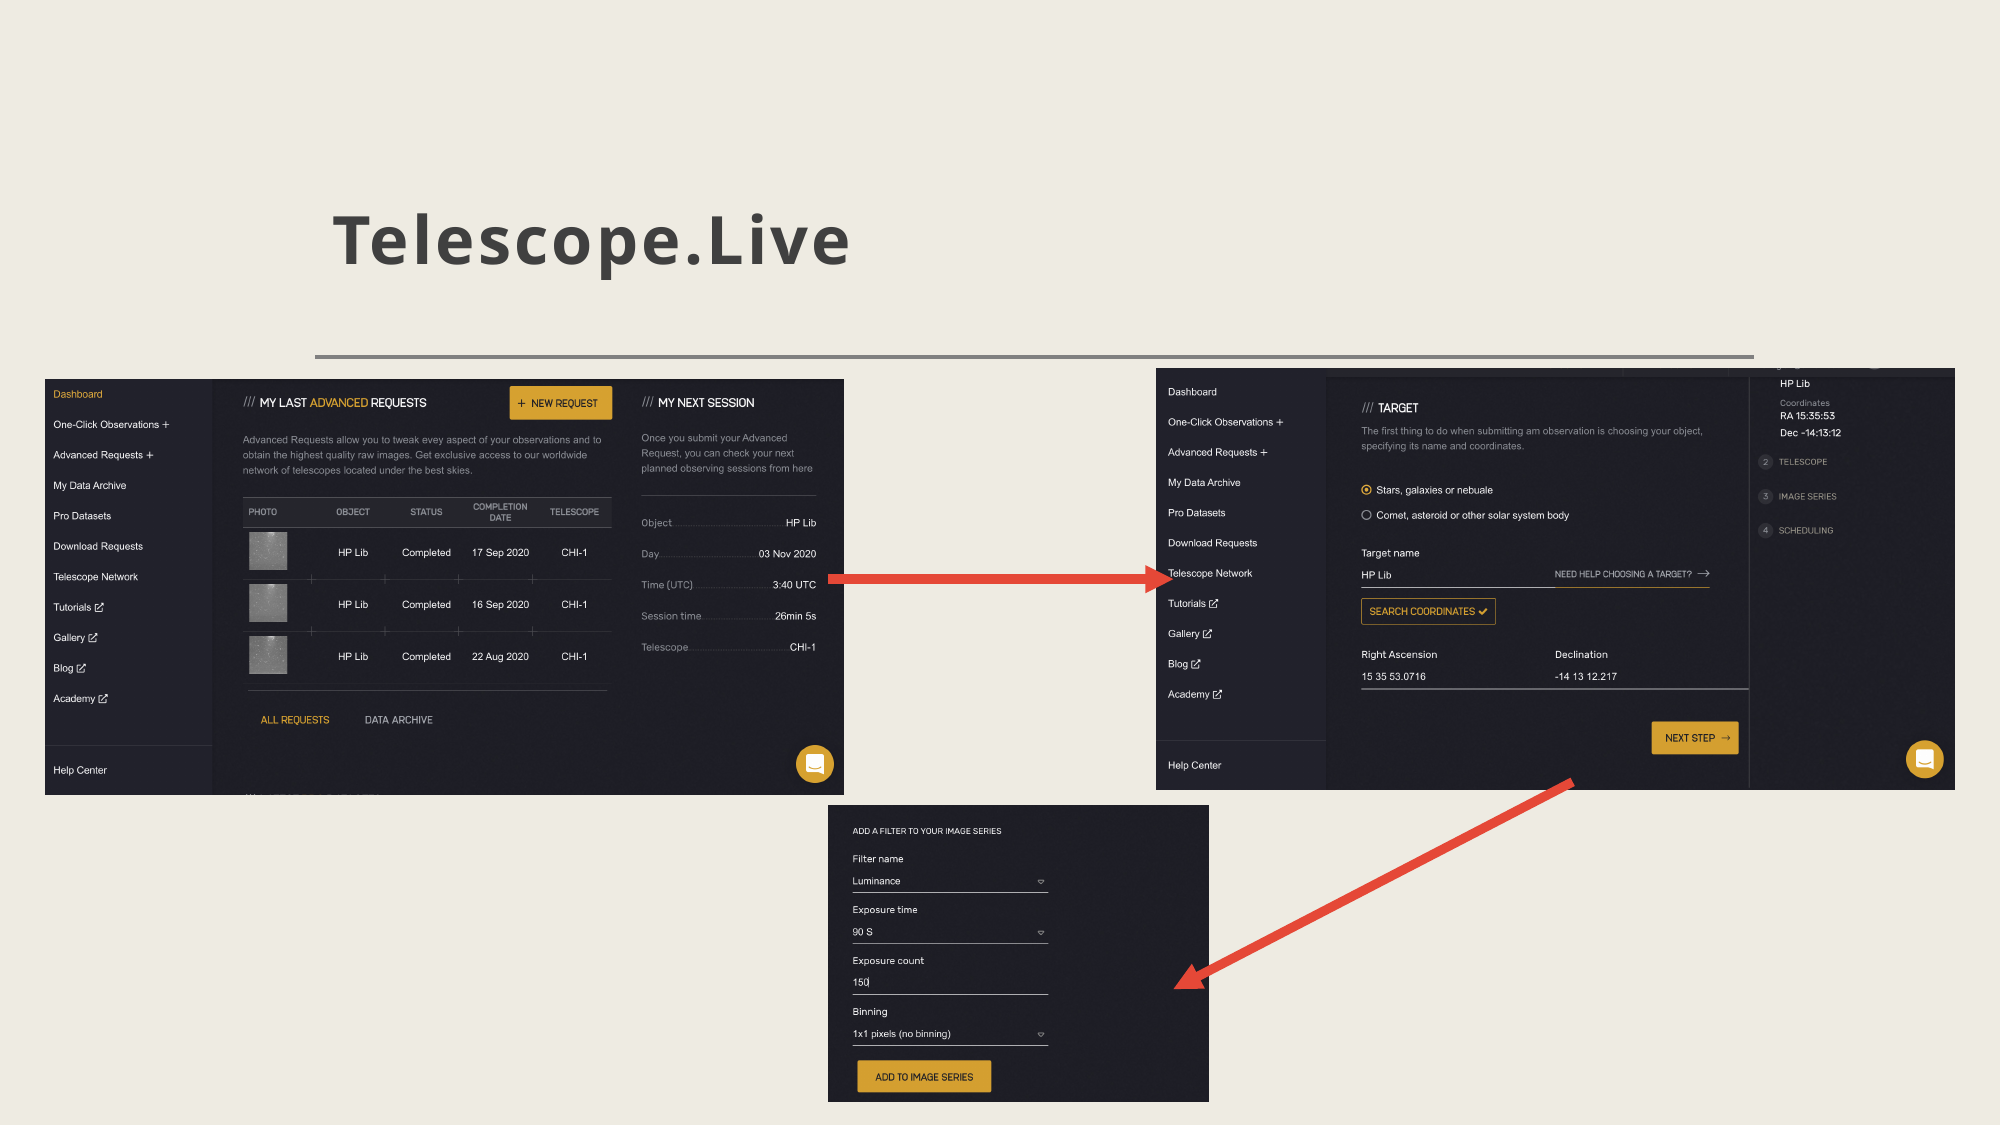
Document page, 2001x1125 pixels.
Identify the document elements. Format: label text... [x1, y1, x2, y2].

picture [827, 805, 1210, 1102]
picture [1155, 368, 1955, 791]
title Telescope.Live [315, 72, 1754, 294]
picture [45, 379, 844, 795]
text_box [1173, 781, 1573, 990]
